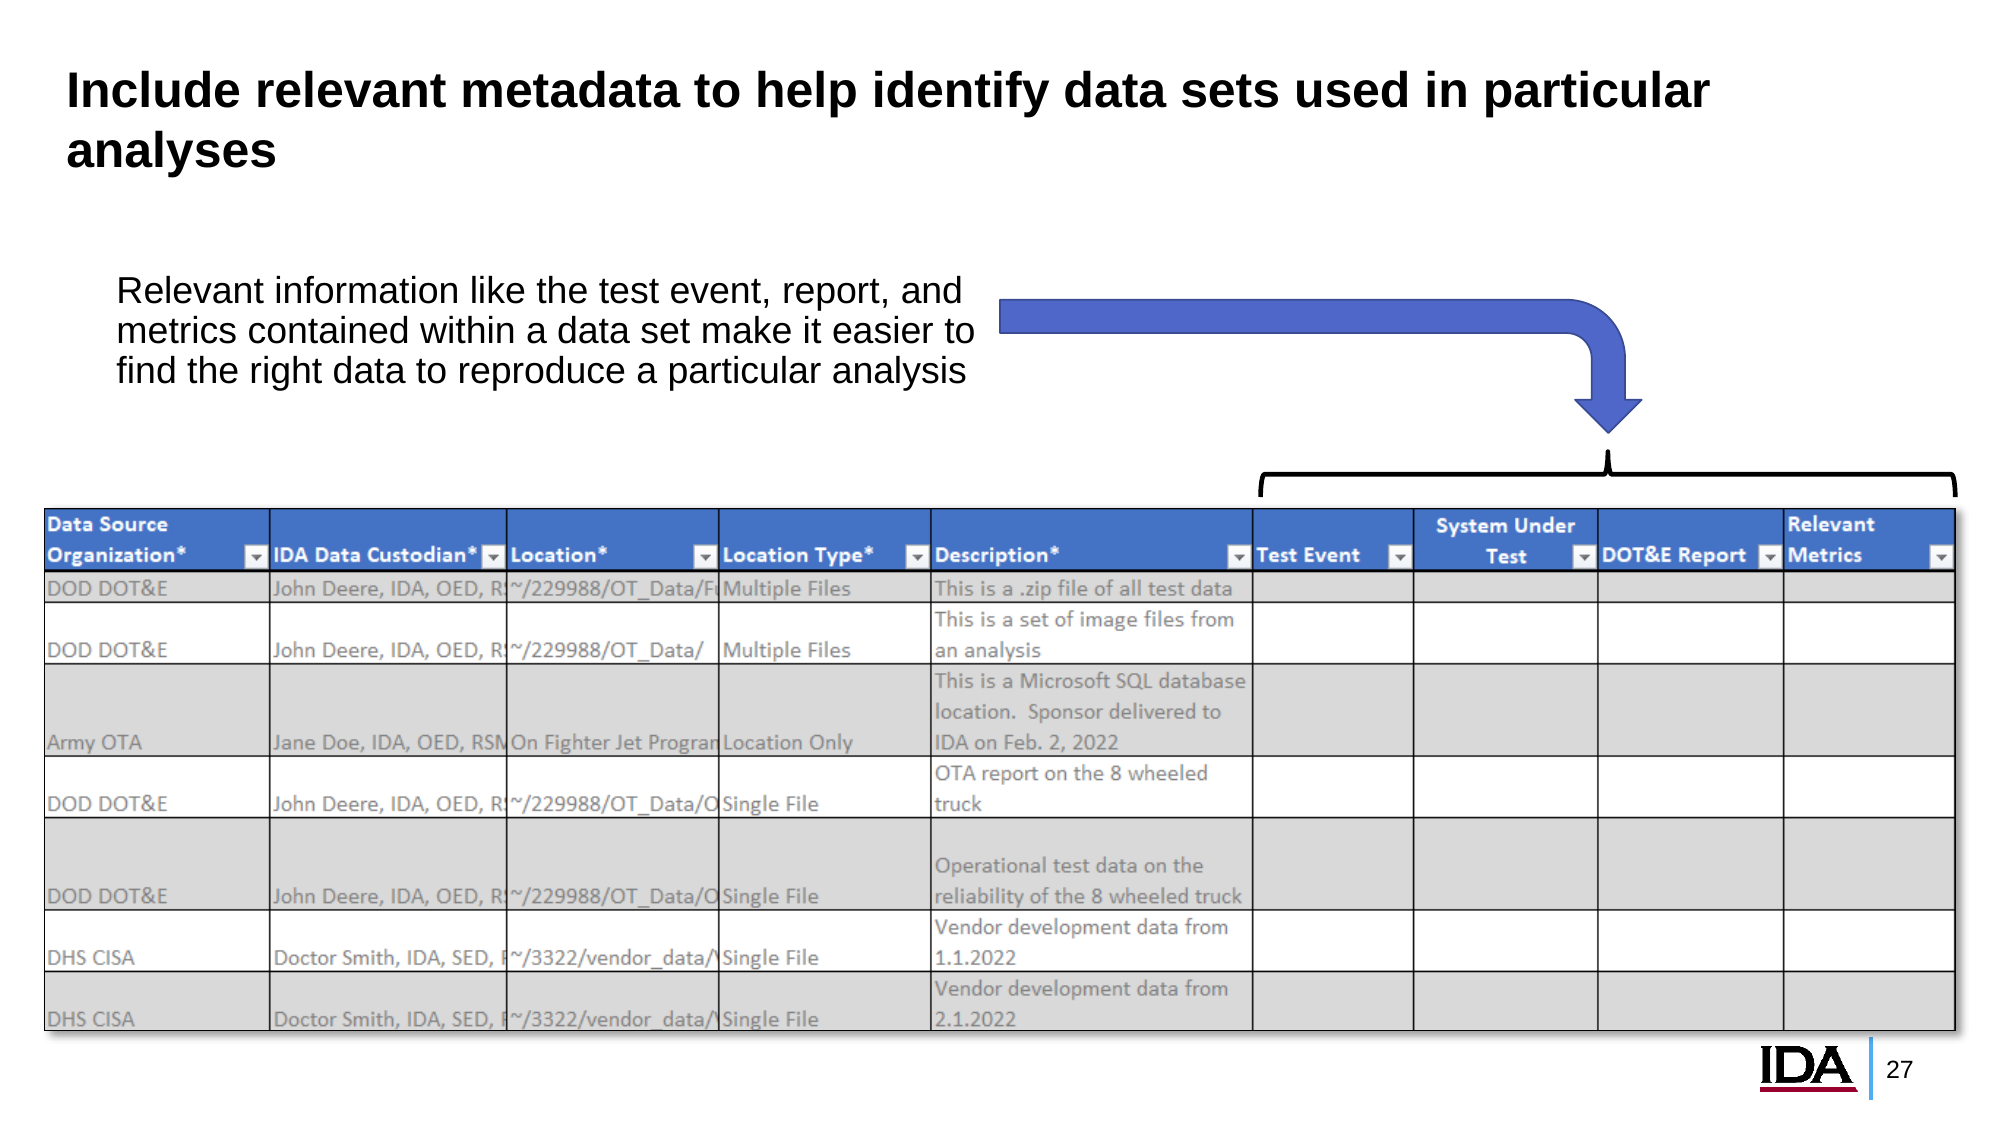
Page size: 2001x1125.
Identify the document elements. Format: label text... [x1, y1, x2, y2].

title Include relevant metadata to help identify data sets used in particular analyses [51, 51, 1949, 185]
picture [44, 508, 1956, 1032]
text_box [999, 298, 1643, 434]
text_box [1259, 450, 1957, 498]
list Relevant information like the test event, report, and metrics contained within a data set make it easier to find the right data to reproduce a particular analysis [101, 263, 1028, 441]
picture [1760, 1046, 1858, 1092]
